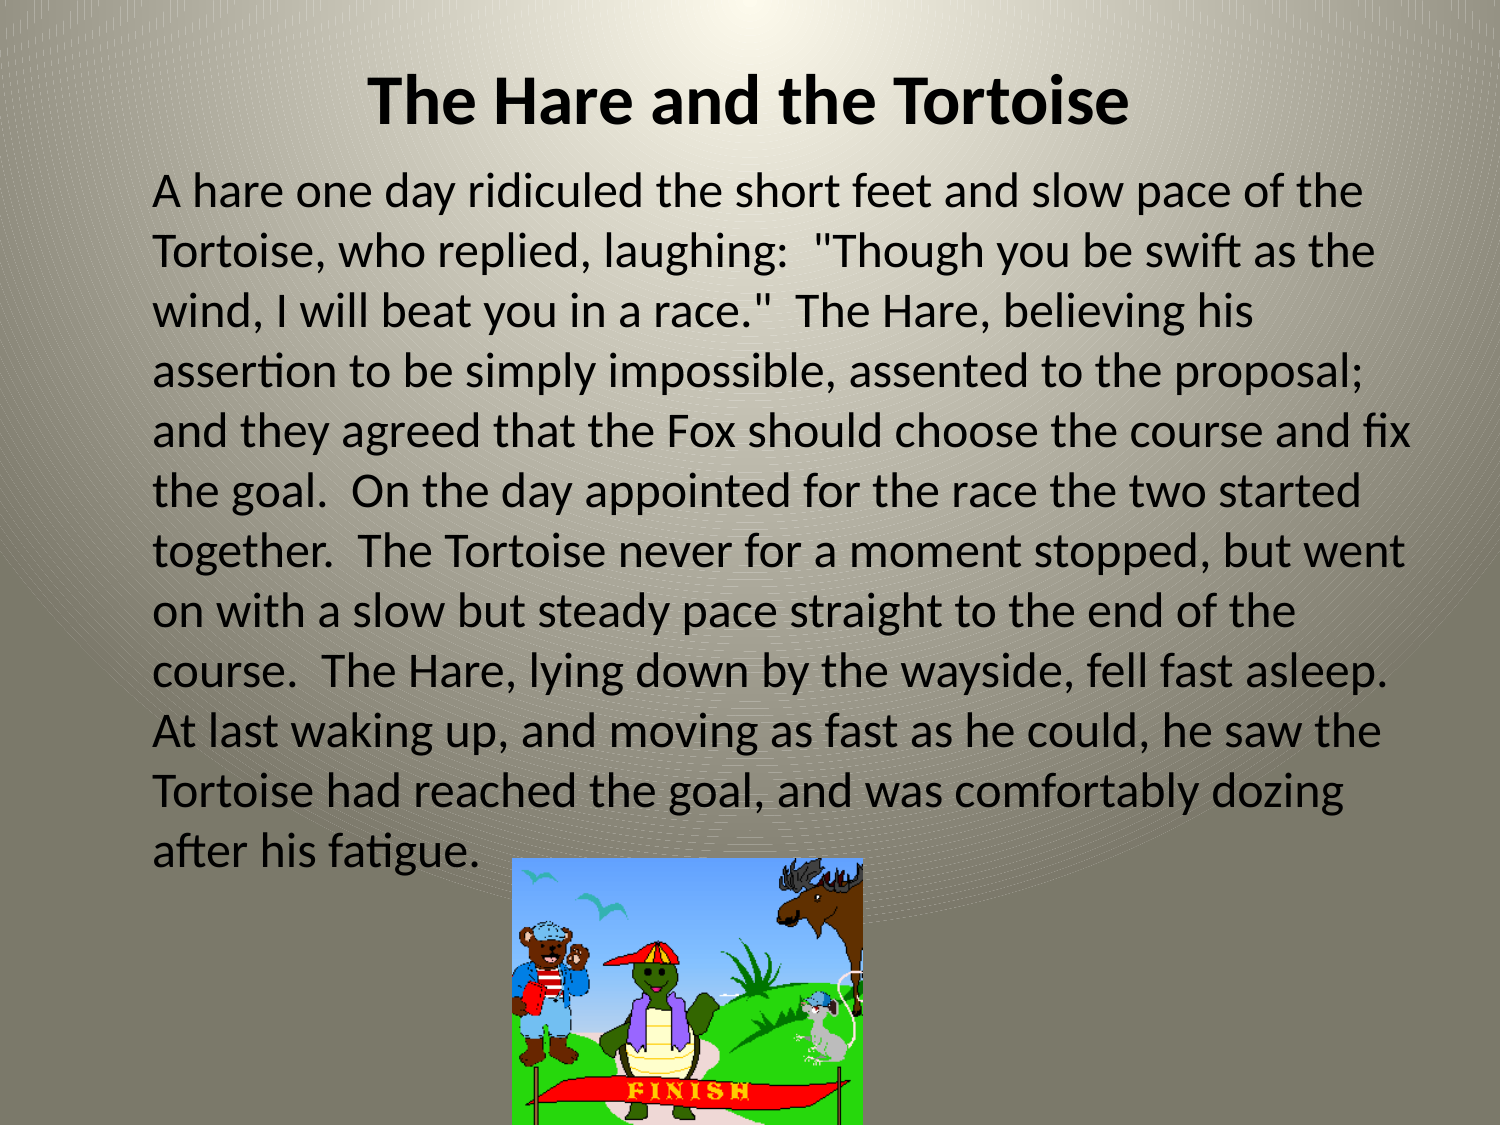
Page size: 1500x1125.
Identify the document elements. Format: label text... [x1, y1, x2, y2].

title The Hare and the Tortoise [75, 45, 1425, 233]
list A hare one day ridiculed the short feet and slow pace of the Tortoise, who replied, laughing: "Though you be swift as the wind, I will beat you in a race." The Hare, believing his assertion to be simply impossible, assented to the proposal; and they agreed that the Fox should choose the course and fix the goal. On the day appointed for the race the two started together. The Tortoise never for a moment stopped, but went on with a slow but steady pace straight to the end of the course. The Hare, lying down by the wayside, fell fast asleep. At last waking up, and moving as fast as he could, he saw the Tortoise had reached the goal, and was comfortably dozing after his fatigue. [87, 149, 1438, 893]
picture [512, 858, 863, 1125]
